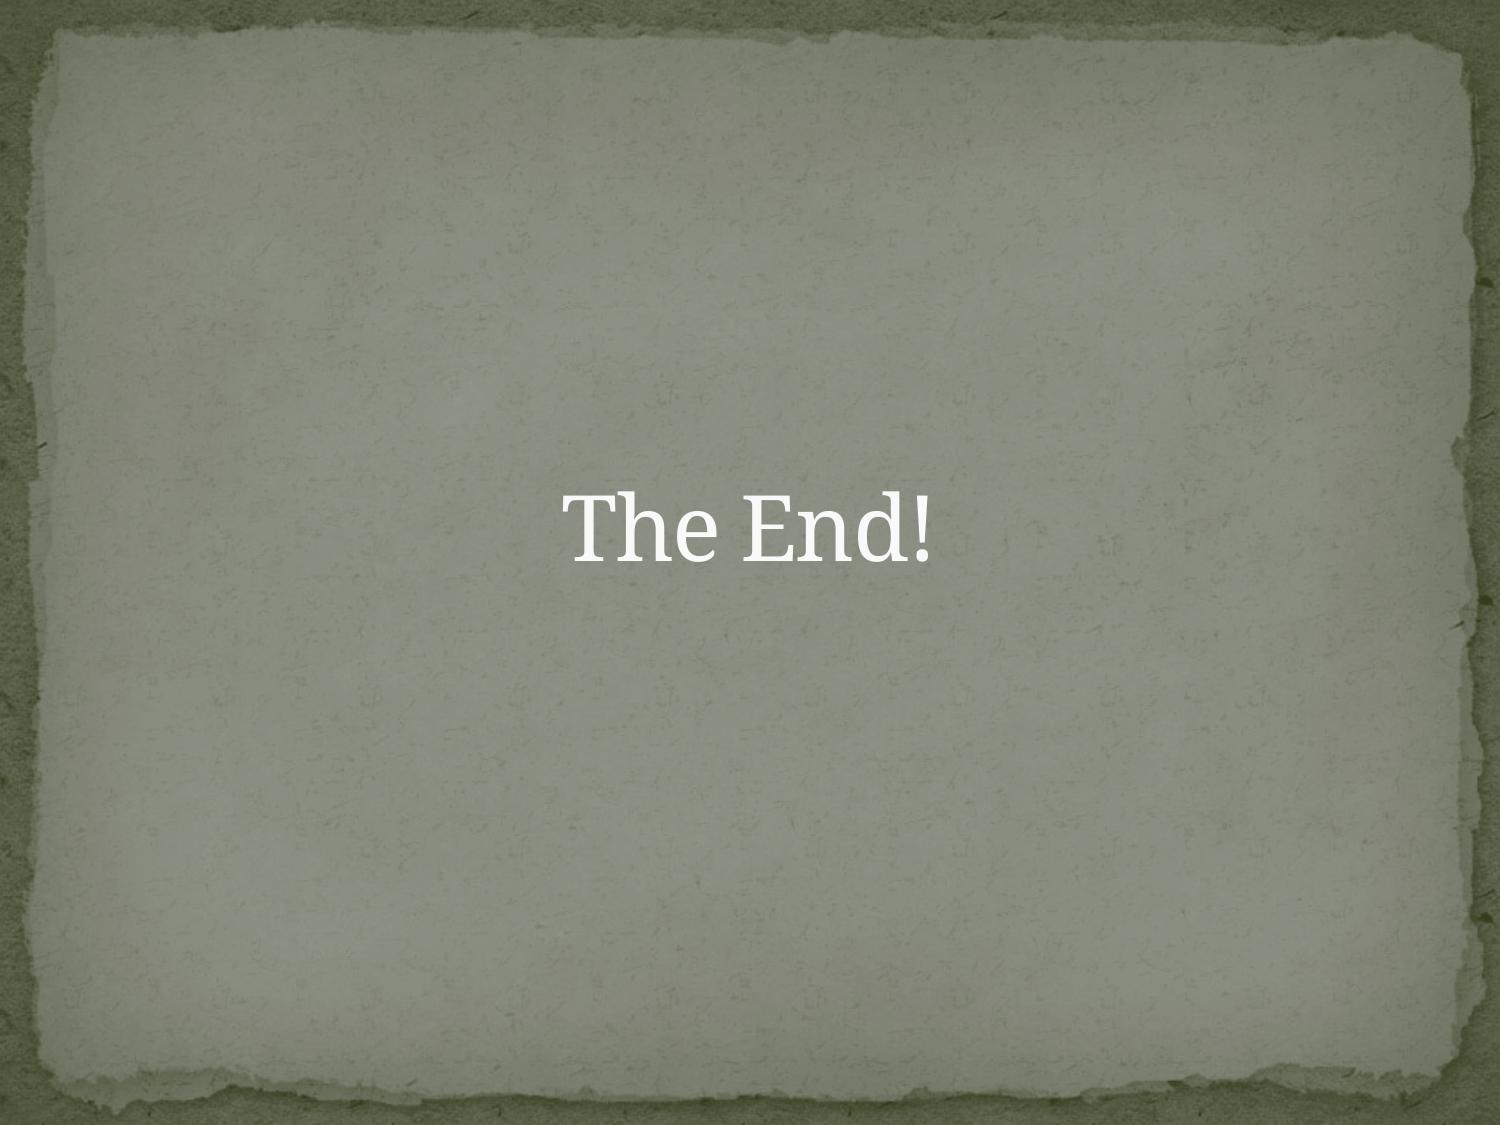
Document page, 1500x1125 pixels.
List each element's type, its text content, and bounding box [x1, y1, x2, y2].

title The End! [74, 462, 1425, 588]
